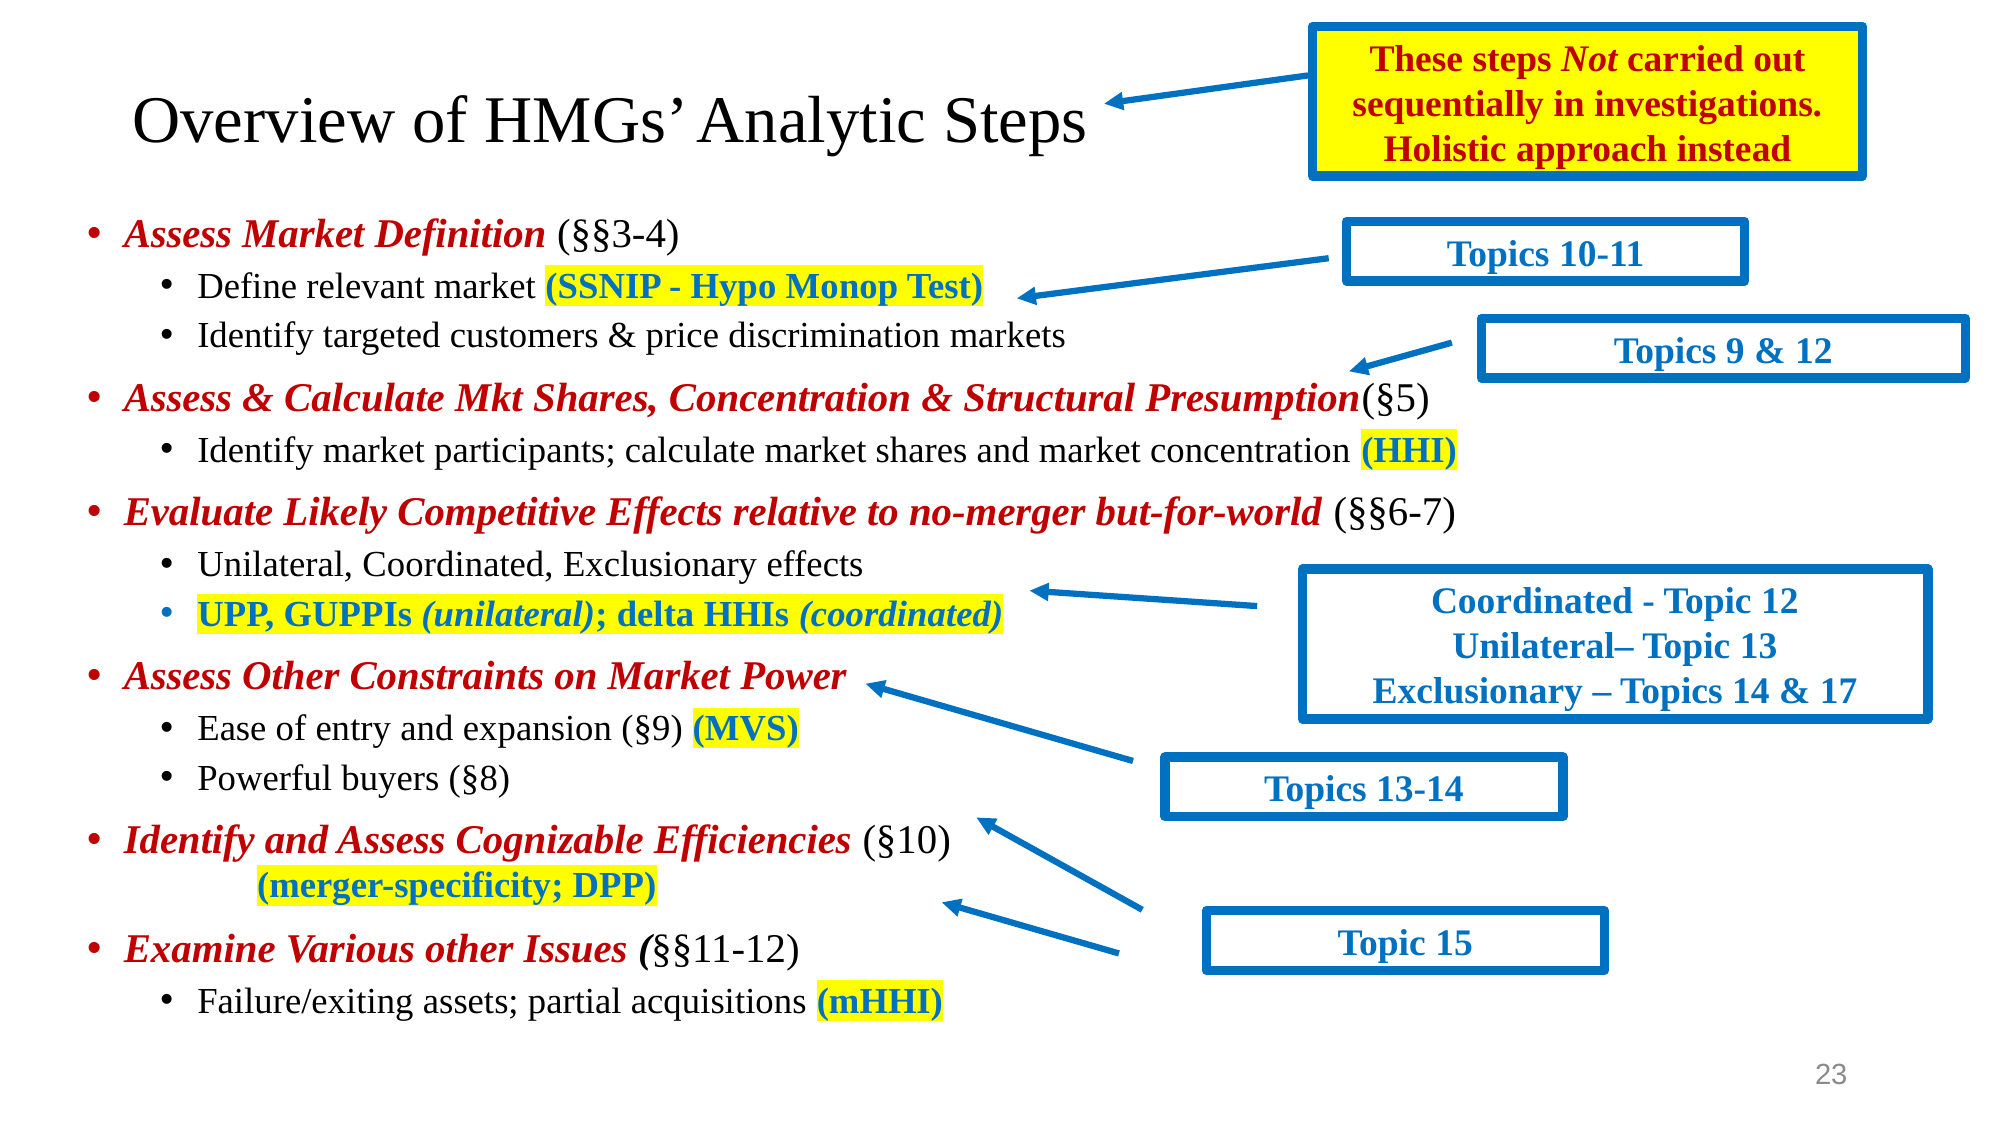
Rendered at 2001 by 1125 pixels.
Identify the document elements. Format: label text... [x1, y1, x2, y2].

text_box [1029, 590, 1258, 607]
slide_number 23 [1412, 1042, 1863, 1103]
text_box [865, 683, 1133, 761]
text_box Coordinated - Topic 12 Unilateral– Topic 13 Exclusionary – Topics 14 & 17 [1302, 569, 1928, 719]
text_box Topics 9 & 12 [1481, 318, 1966, 378]
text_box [1017, 258, 1329, 299]
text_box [1349, 342, 1452, 372]
text_box These steps Not carried out sequentially in investigations. Holistic approach instead [1312, 26, 1863, 177]
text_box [976, 817, 1143, 910]
text_box Topics 13-14 [1164, 756, 1563, 817]
text_box Topics 10-11 [1346, 221, 1745, 281]
list Assess Market Definition (§§3-4) Define relevant market (SSNIP - Hypo Monop Test) Identify targeted customers & price discrimination markets Assess & Calculate Mkt Shares, Concentration & Structural Presumption(§5) Identify market participants; calculate market shares and market concentration (HHI) Evaluate Likely Competitive Effects relative to no-merger but-for-world (§§6-7) Unilateral, Coordinated, Exclusionary effects UPP, GUPPIs (unilateral); delta HHIs (coordinated) Assess Other Constraints on Market Power Ease of entry and expansion (§9) (MVS) Powerful buyers (§8) Identify and Assess Cognizable Efficiencies (§10) (merger-specificity; DPP) Examine Various other Issues (§§11-12) Failure/exiting assets; partial acquisitions (mHHI) [72, 204, 1872, 1030]
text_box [941, 902, 1119, 954]
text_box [1104, 75, 1309, 104]
text_box Topic 15 [1206, 910, 1605, 971]
title Overview of HMGs’ Analytic Steps [117, 12, 1918, 230]
